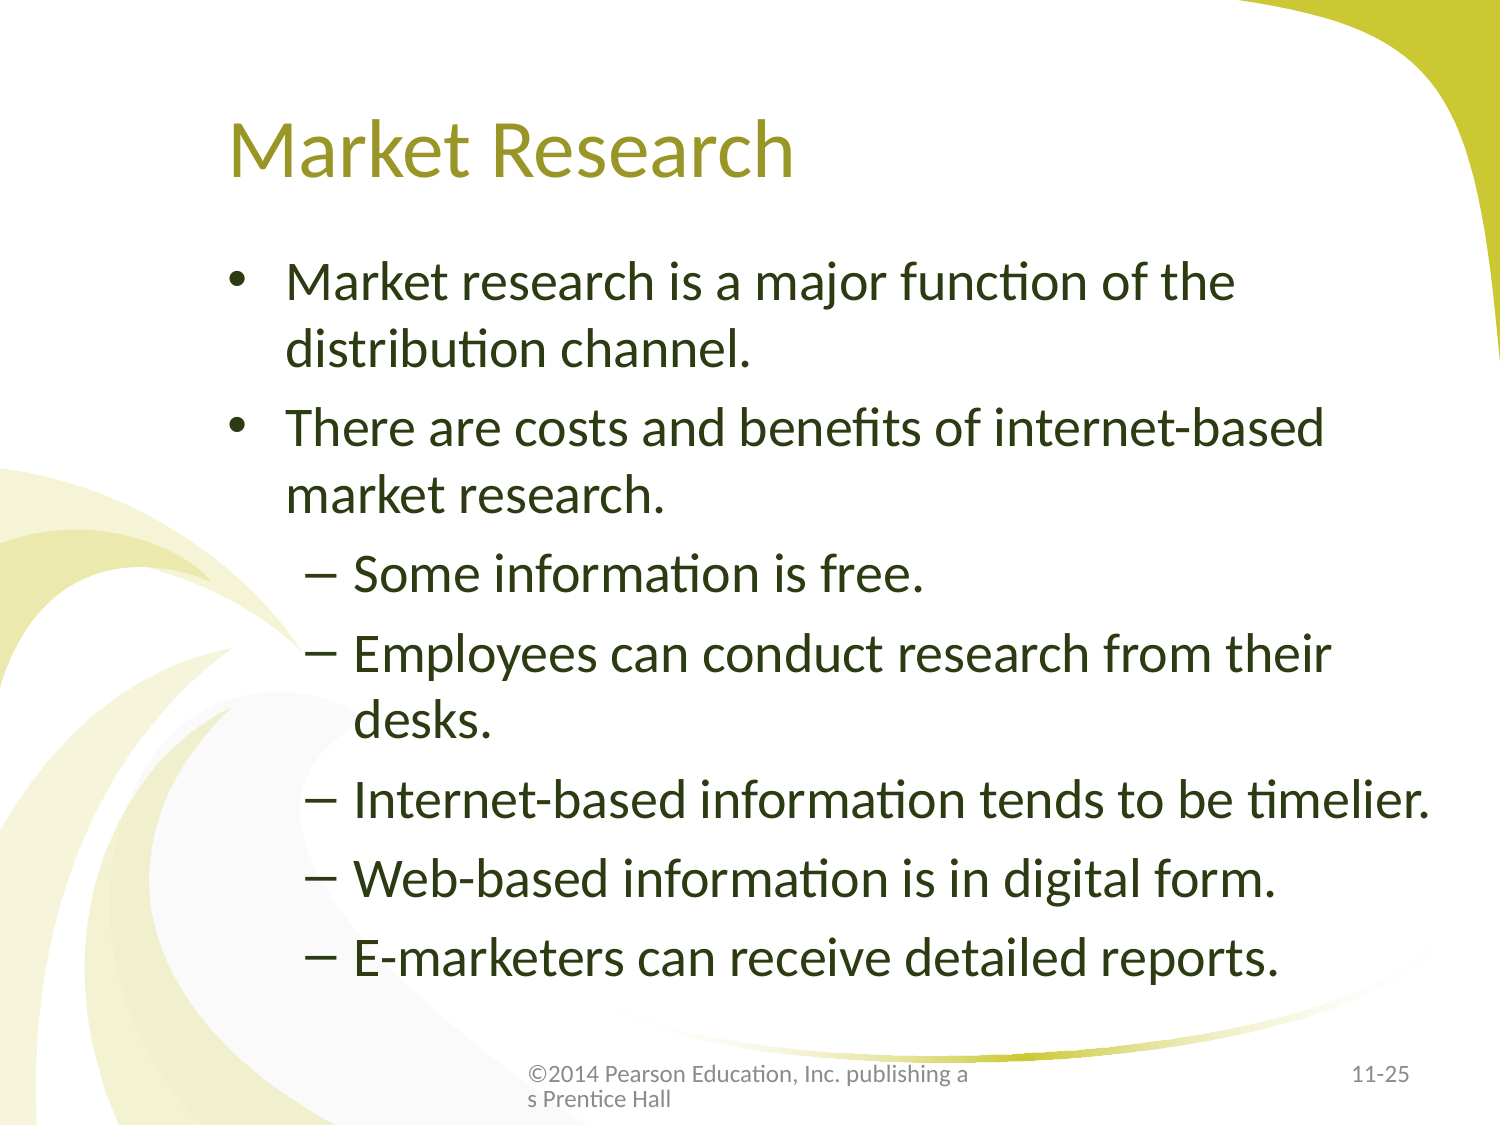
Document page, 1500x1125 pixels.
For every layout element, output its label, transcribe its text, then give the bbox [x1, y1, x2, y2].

list Market research is a major function of the distribution channel. There are costs and benefits of internet-based market research. Some information is free. Employees can conduct research from their desks. Internet-based information tends to be timelier. Web-based information is in digital form. E-marketers can receive detailed reports. [212, 237, 1463, 1013]
footer ©2014 Pearson Education, Inc. publishing as Prentice Hall [512, 1042, 988, 1103]
slide_number 11-25 [1074, 1042, 1425, 1103]
title Market Research [212, 62, 1475, 225]
